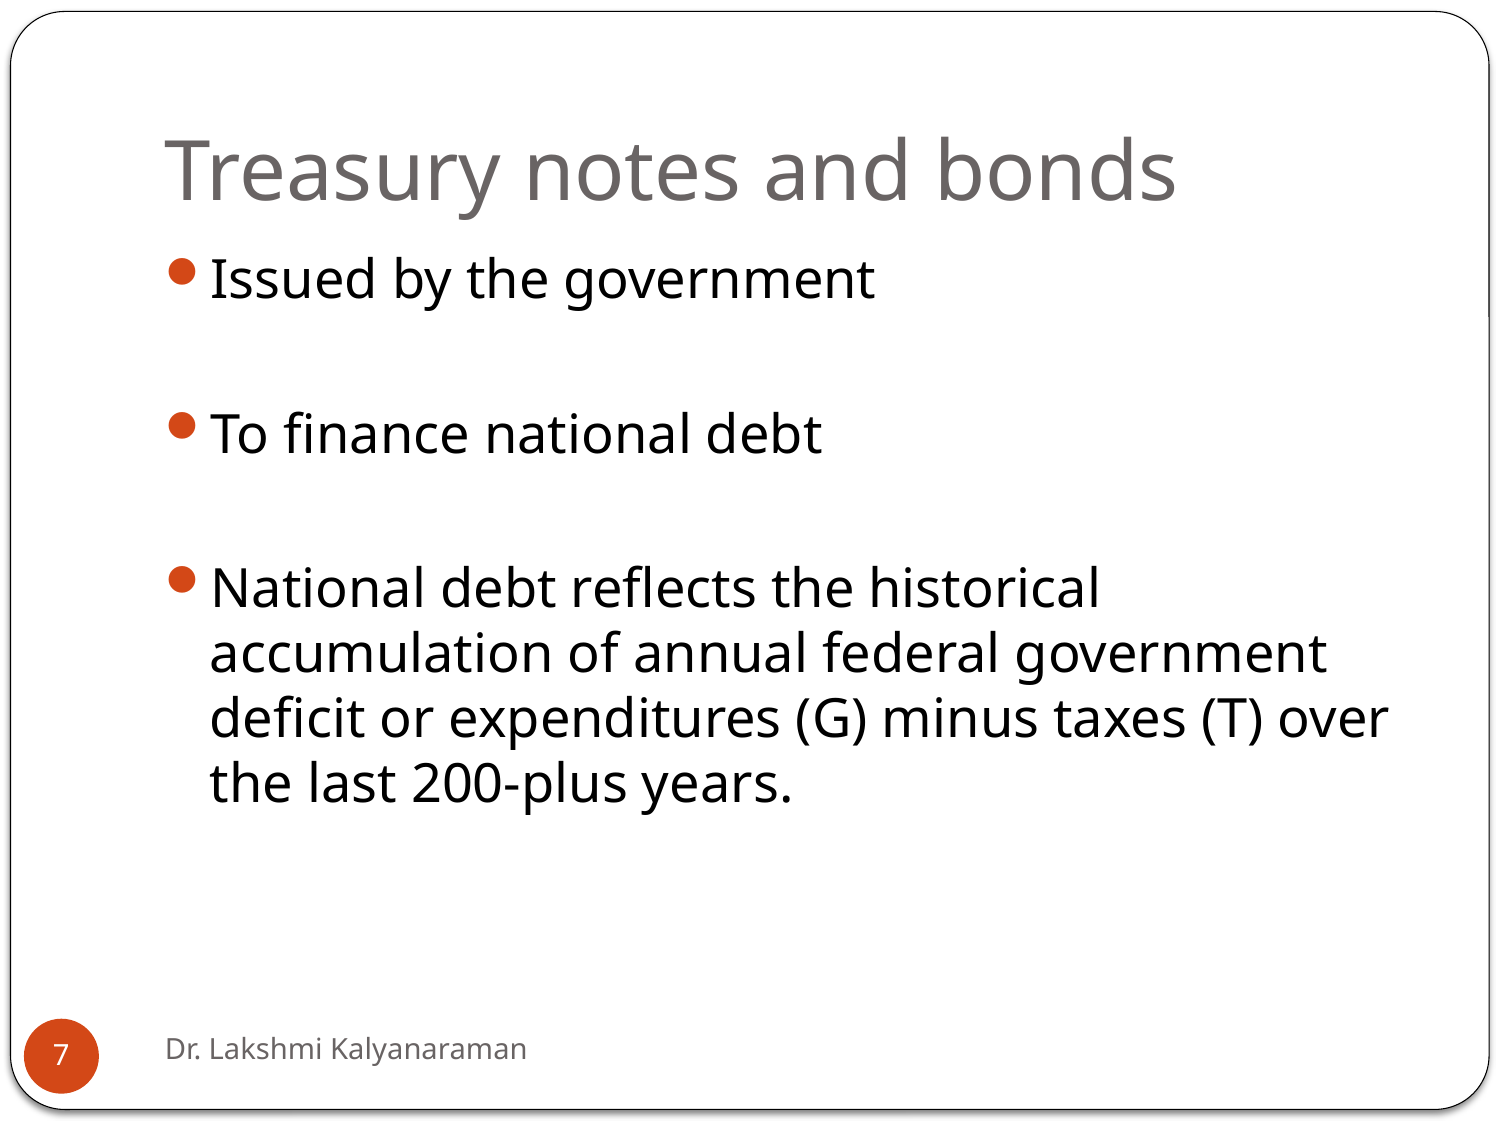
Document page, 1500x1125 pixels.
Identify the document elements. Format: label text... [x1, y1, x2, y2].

slide_number 7 [23, 1018, 99, 1094]
list Issued by the government To finance national debt National debt reflects the historical accumulation of annual federal government deficit or expenditures (G) minus taxes (T) over the last 200-plus years. [150, 237, 1425, 988]
title Treasury notes and bonds [150, 45, 1425, 233]
footer Dr. Lakshmi Kalyanaraman [150, 1012, 800, 1088]
